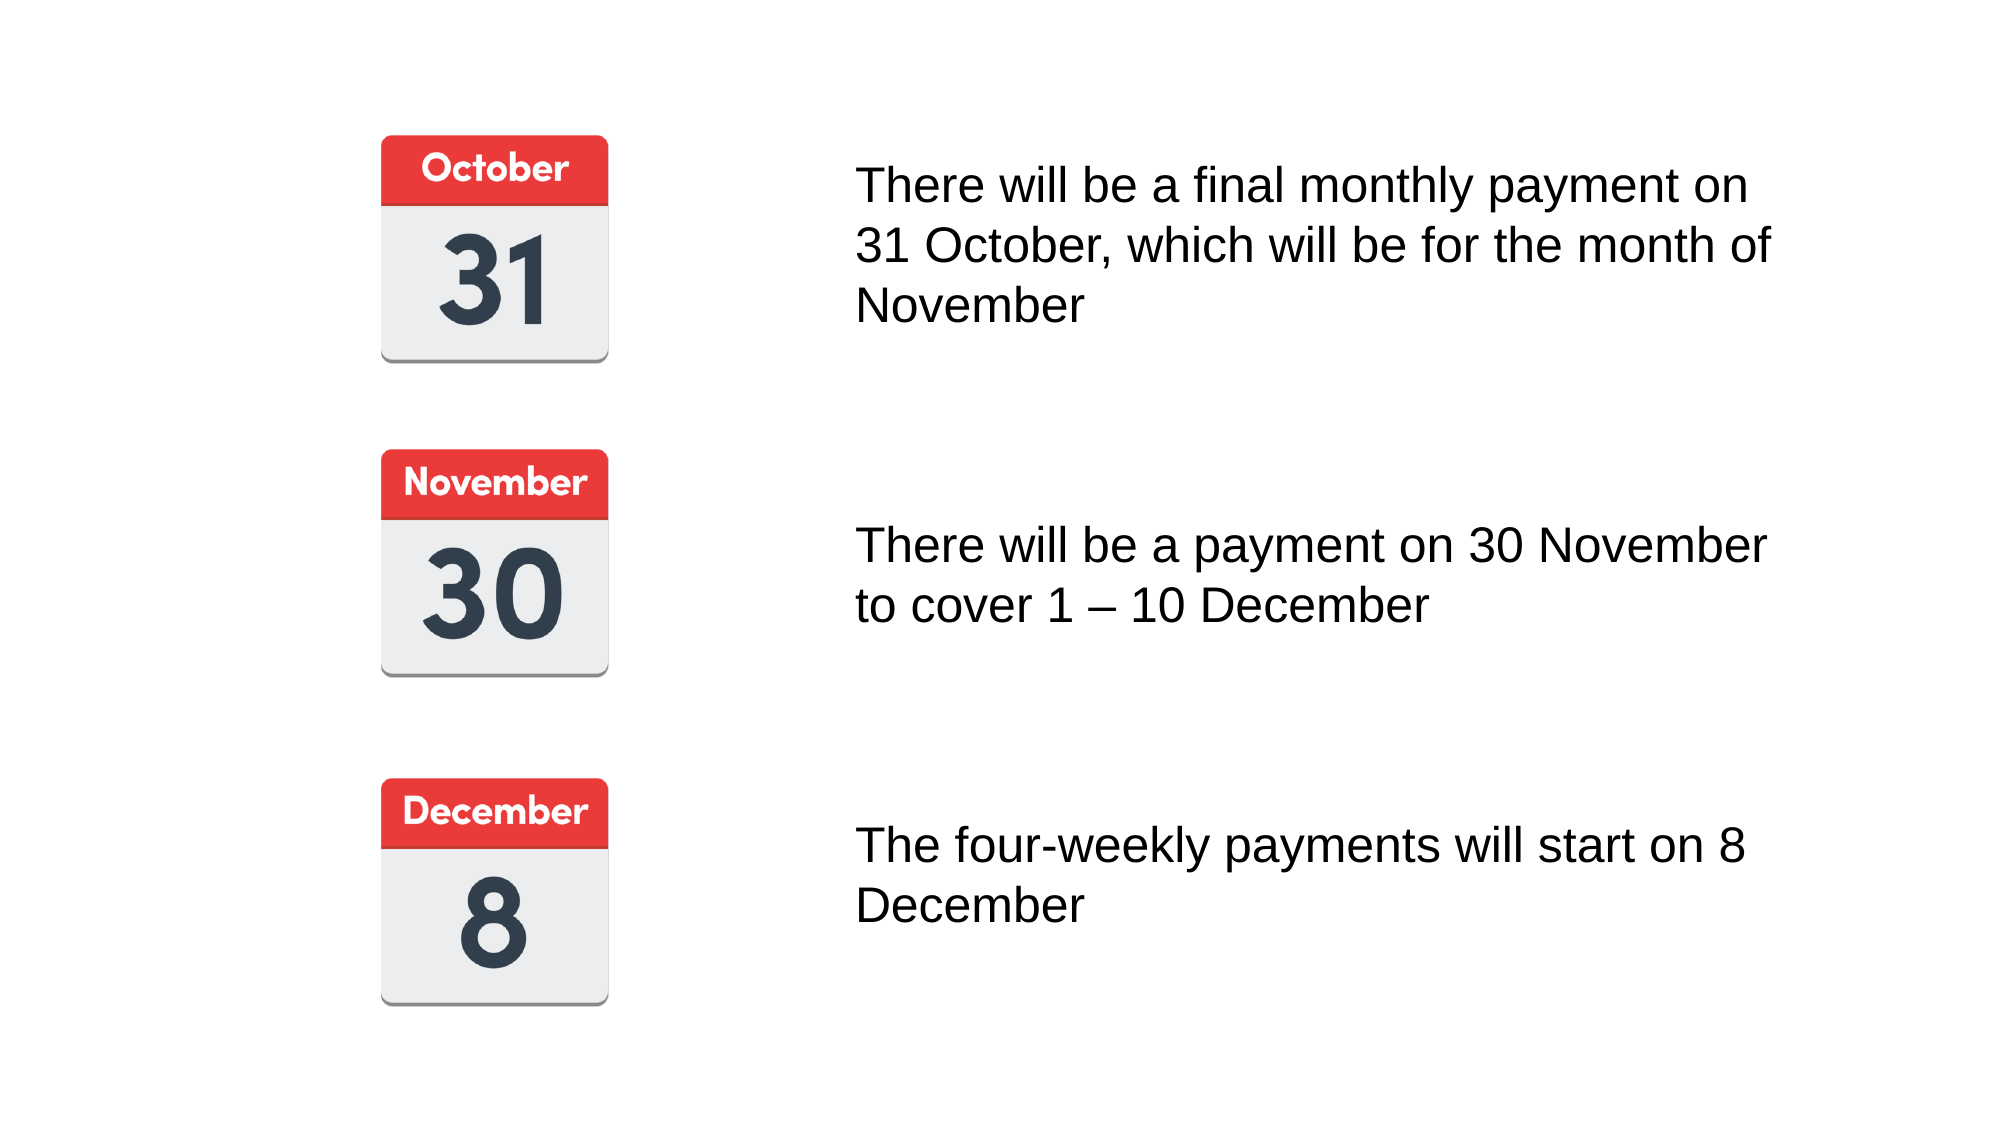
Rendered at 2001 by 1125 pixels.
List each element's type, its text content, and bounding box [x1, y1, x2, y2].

picture [377, 131, 611, 366]
picture [377, 774, 611, 1009]
text_box There will be a final monthly payment on 31 October, which will be for the month of November There will be a payment on 30 November to cover 1 – 10 December The four-weekly payments will start on 8 December [840, 144, 1818, 1000]
picture [377, 445, 611, 680]
